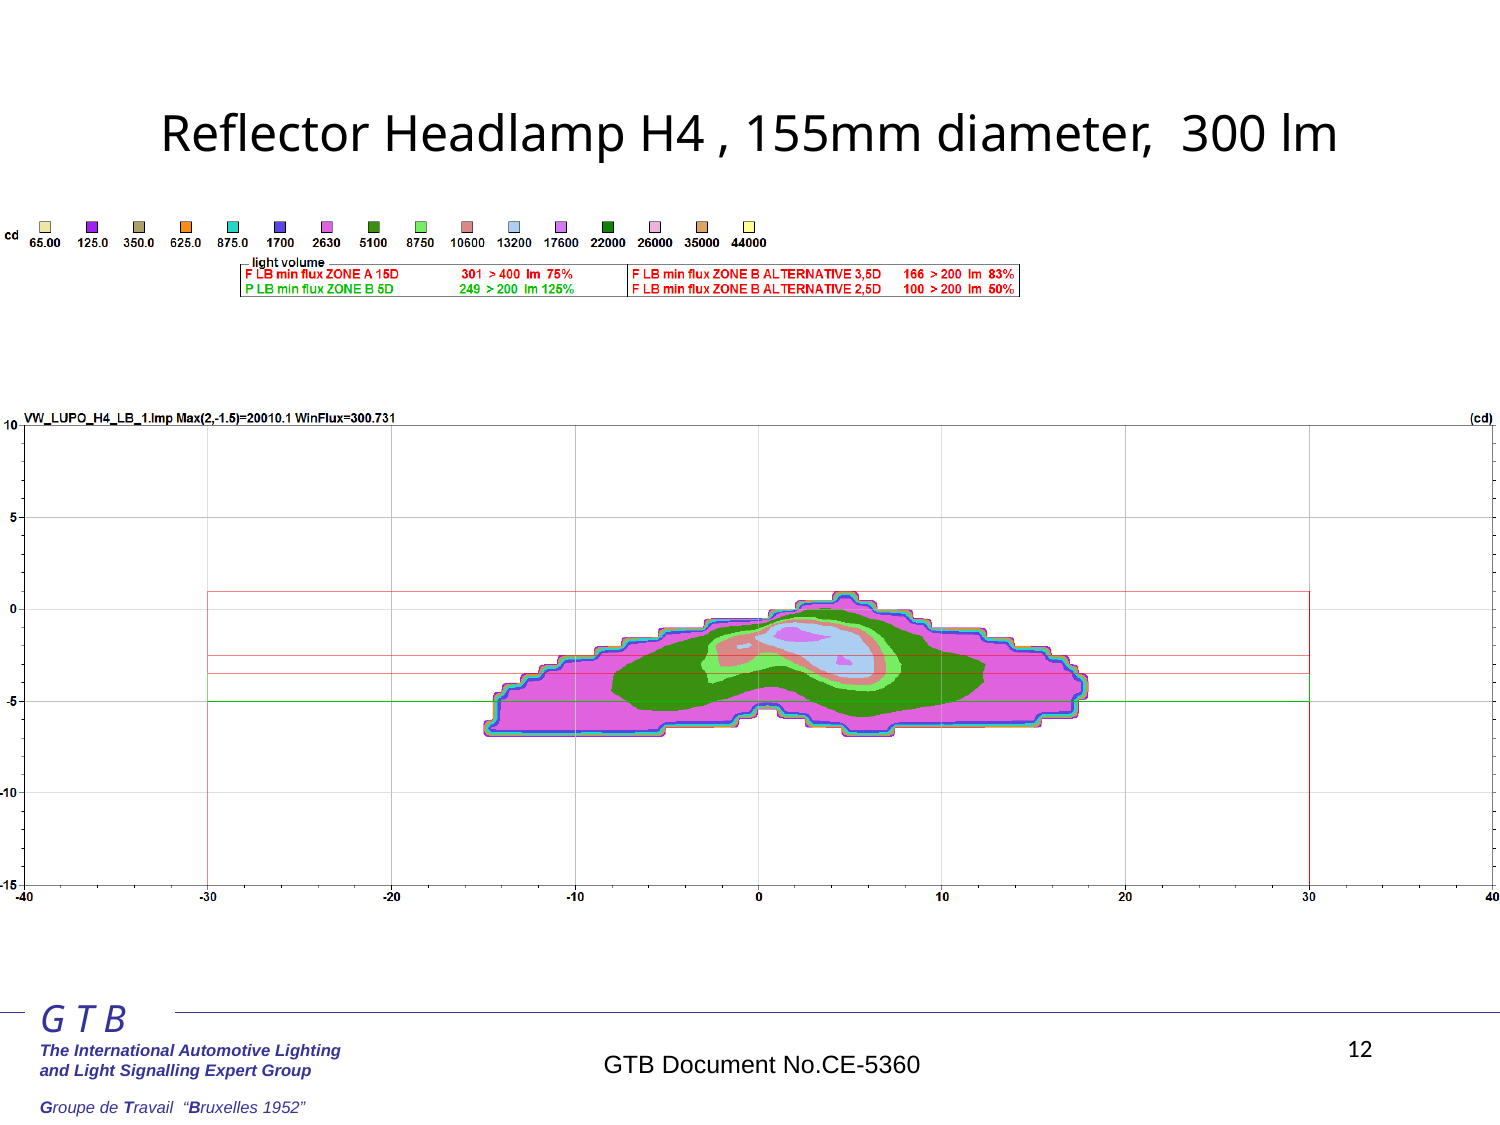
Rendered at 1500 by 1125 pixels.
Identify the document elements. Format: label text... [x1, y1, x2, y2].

picture [0, 213, 1500, 911]
slide_number 12 [1074, 1024, 1388, 1101]
text_box GTB Document No.CE-5360 [505, 1025, 1020, 1101]
title Reflector Headlamp H4 , 155mm diameter, 300 lm [112, 37, 1388, 212]
